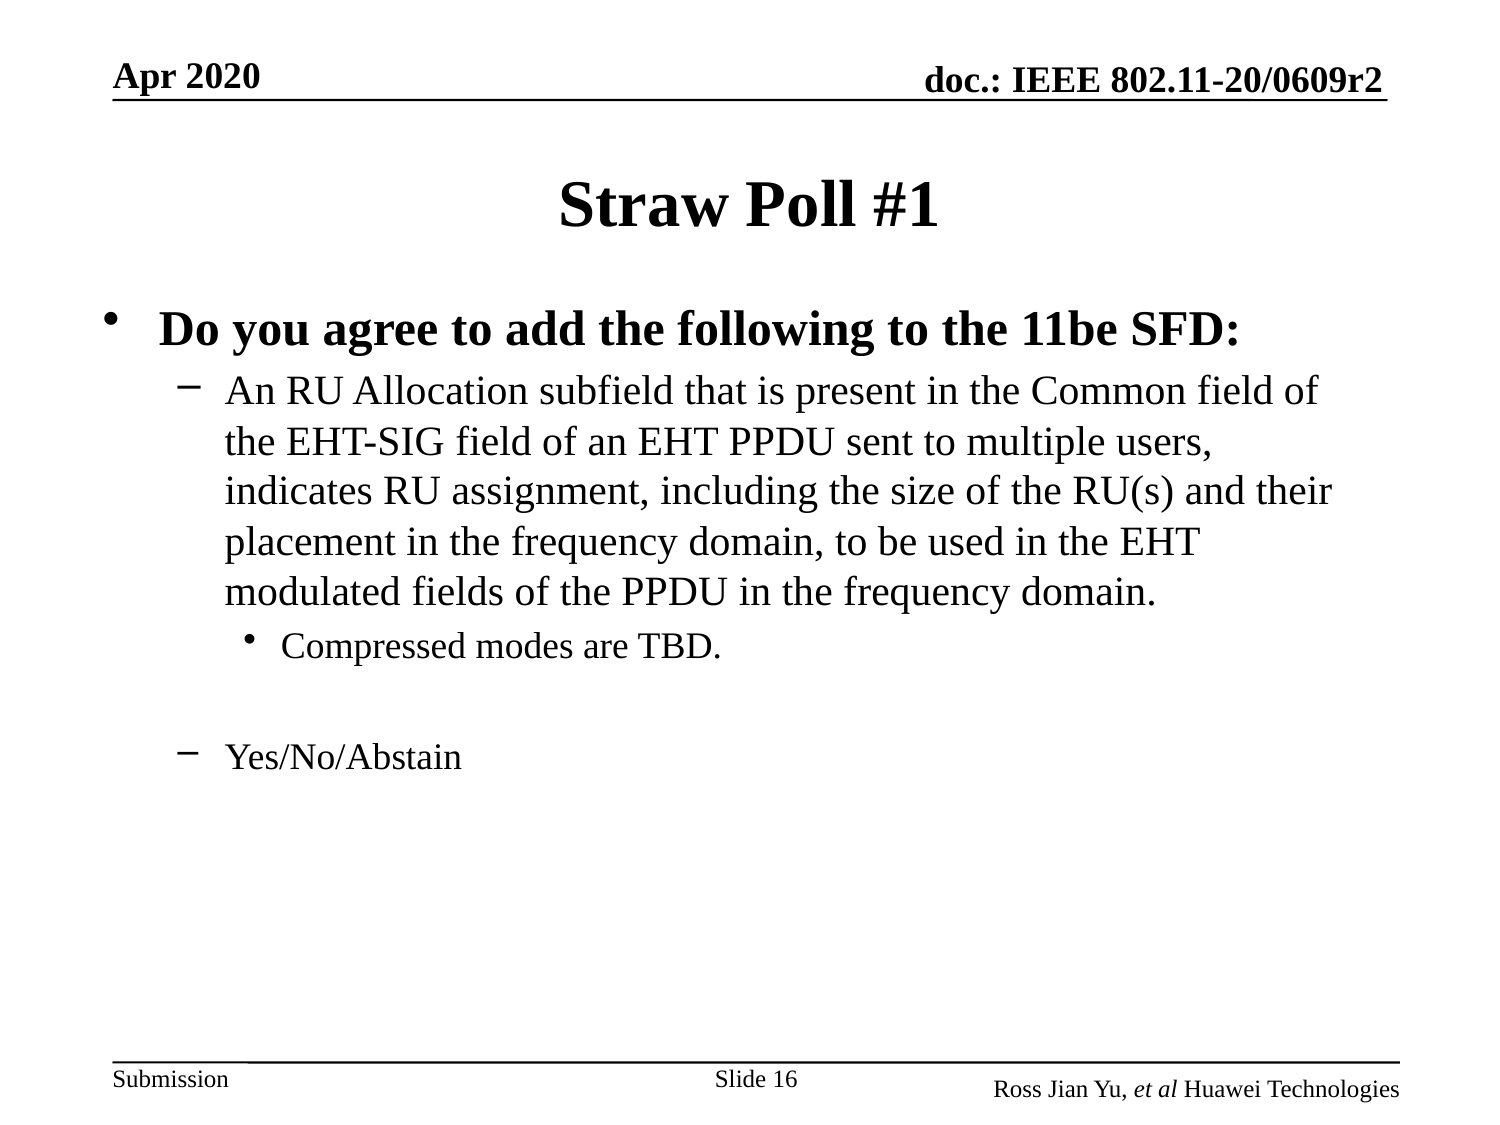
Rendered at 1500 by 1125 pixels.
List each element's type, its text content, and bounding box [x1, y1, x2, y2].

slide_number Slide 16 [712, 1061, 800, 1093]
list Do you agree to add the following to the 11be SFD: An RU Allocation subfield that is present in the Common field of the EHT-SIG field of an EHT PPDU sent to multiple users, indicates RU assignment, including the size of the RU(s) and their placement in the frequency domain, to be used in the EHT modulated fields of the PPDU in the frequency domain. Compressed modes are TBD. Yes/No/Abstain [87, 287, 1363, 938]
title Straw Poll #1 [112, 112, 1388, 288]
